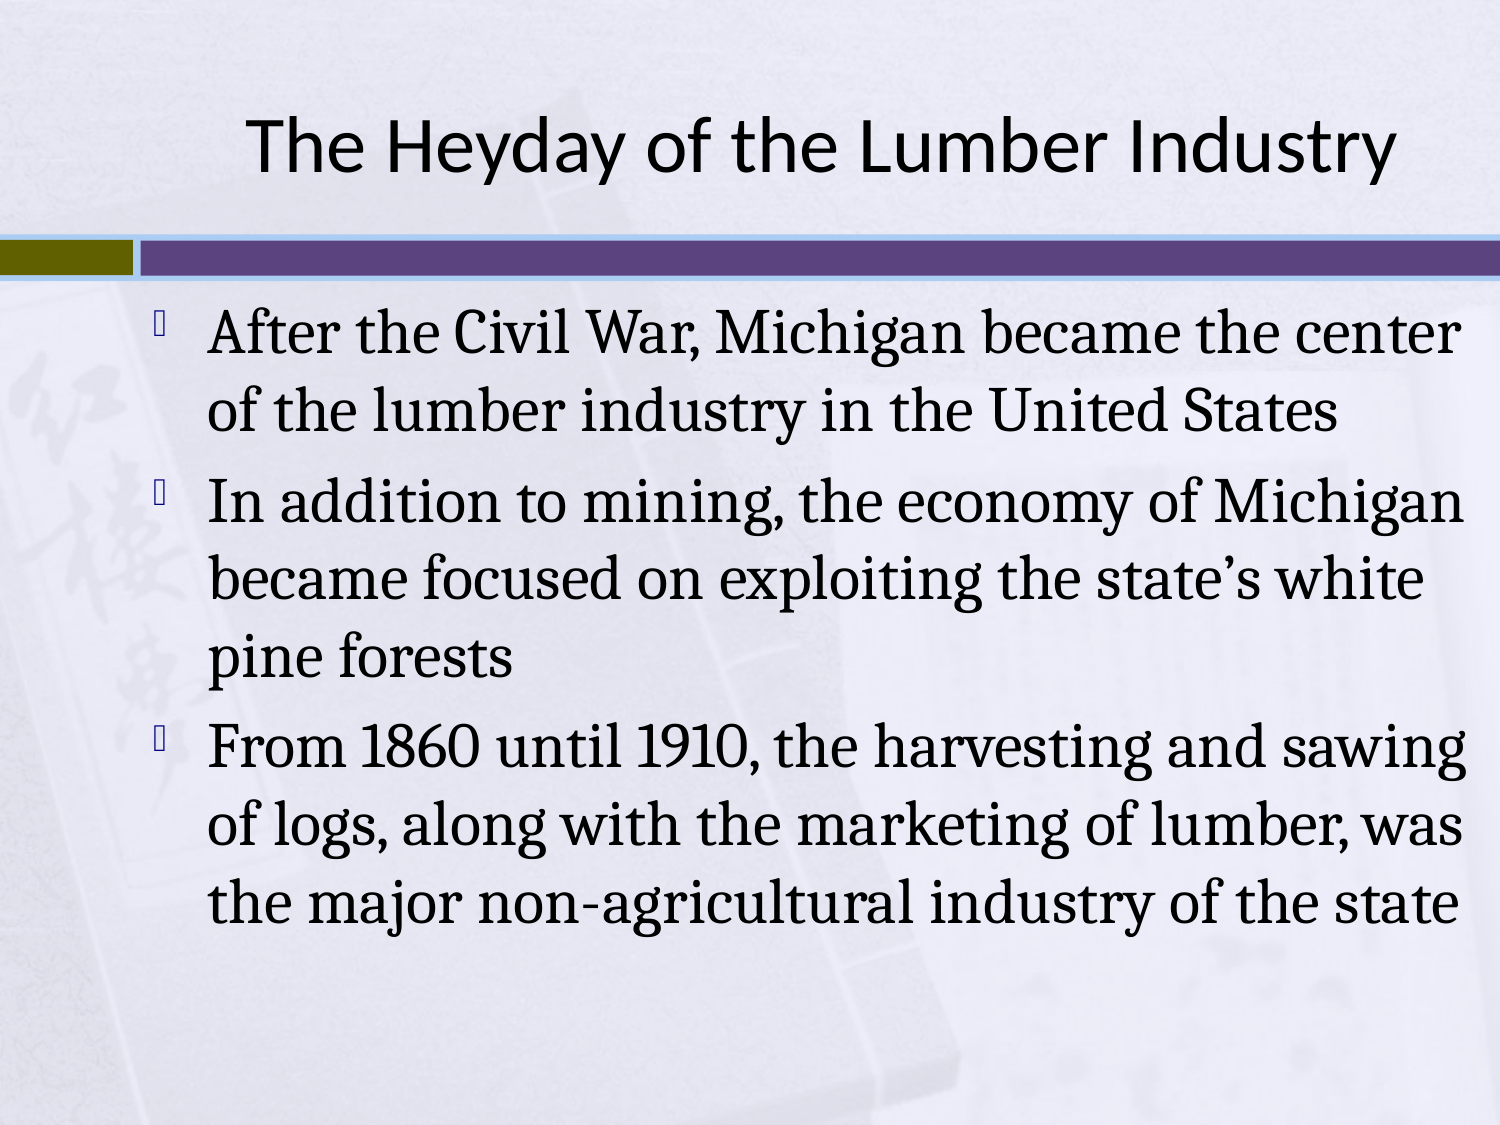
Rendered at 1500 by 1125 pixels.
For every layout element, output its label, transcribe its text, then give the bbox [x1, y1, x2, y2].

title The Heyday of the Lumber Industry [138, 46, 1489, 234]
list After the Civil War, Michigan became the center of the lumber industry in the United States In addition to mining, the economy of Michigan became focused on exploiting the state’s white pine forests From 1860 until 1910, the harvesting and sawing of logs, along with the marketing of lumber, was the major non-agricultural industry of the state [138, 281, 1489, 1076]
